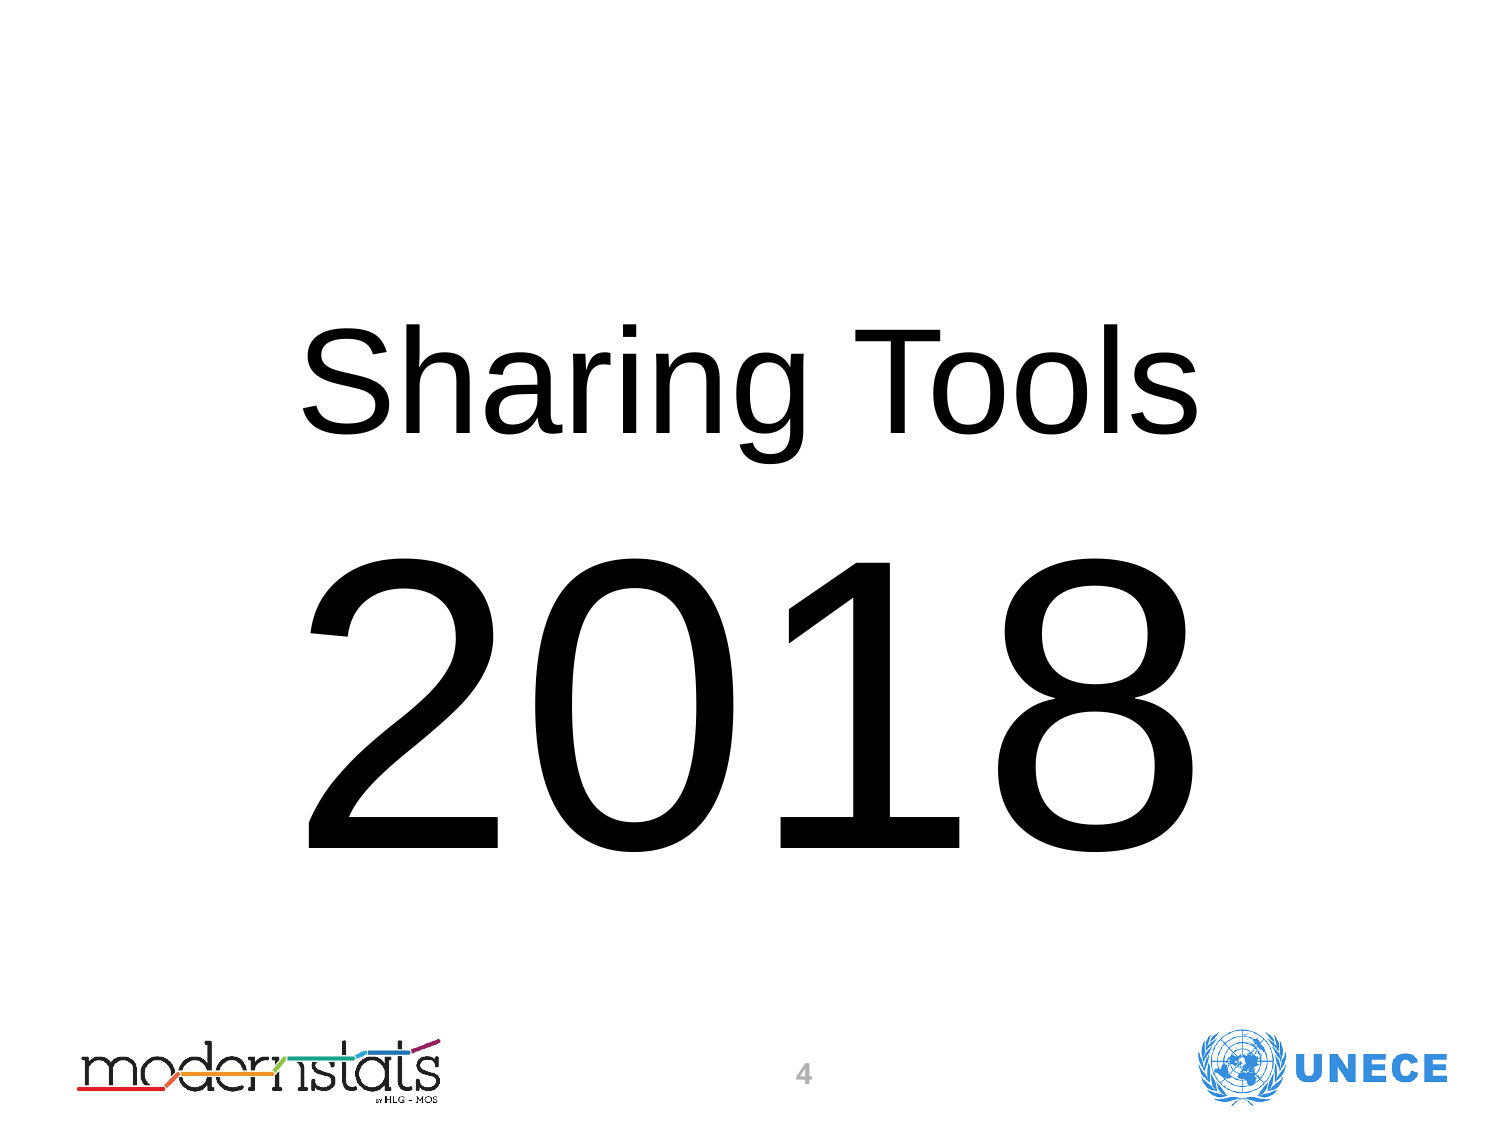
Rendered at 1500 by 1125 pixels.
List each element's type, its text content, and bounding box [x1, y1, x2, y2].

list Sharing Tools 2018 [41, 212, 1459, 1030]
picture [1198, 1030, 1447, 1106]
slide_number 4 [490, 1045, 828, 1105]
picture [76, 1034, 441, 1106]
